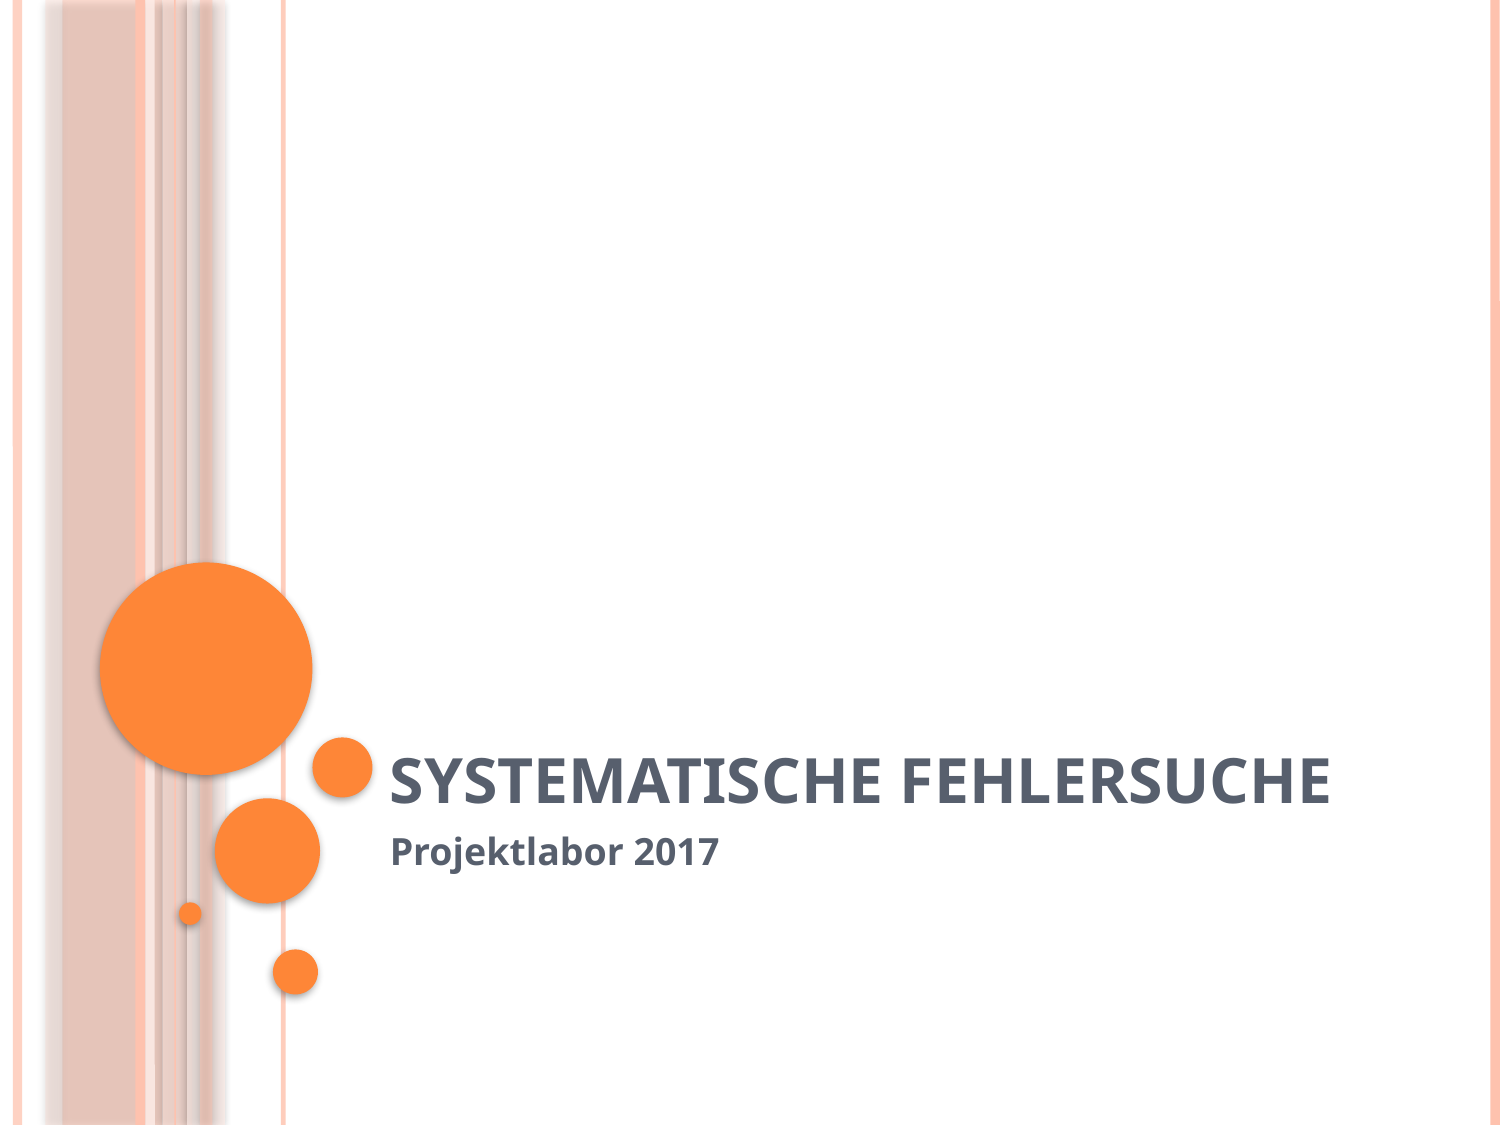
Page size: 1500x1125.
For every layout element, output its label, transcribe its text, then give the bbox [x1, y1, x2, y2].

title Systematische Fehlersuche [375, 512, 1388, 820]
subtitle Projektlabor 2017 [375, 820, 1388, 1046]
